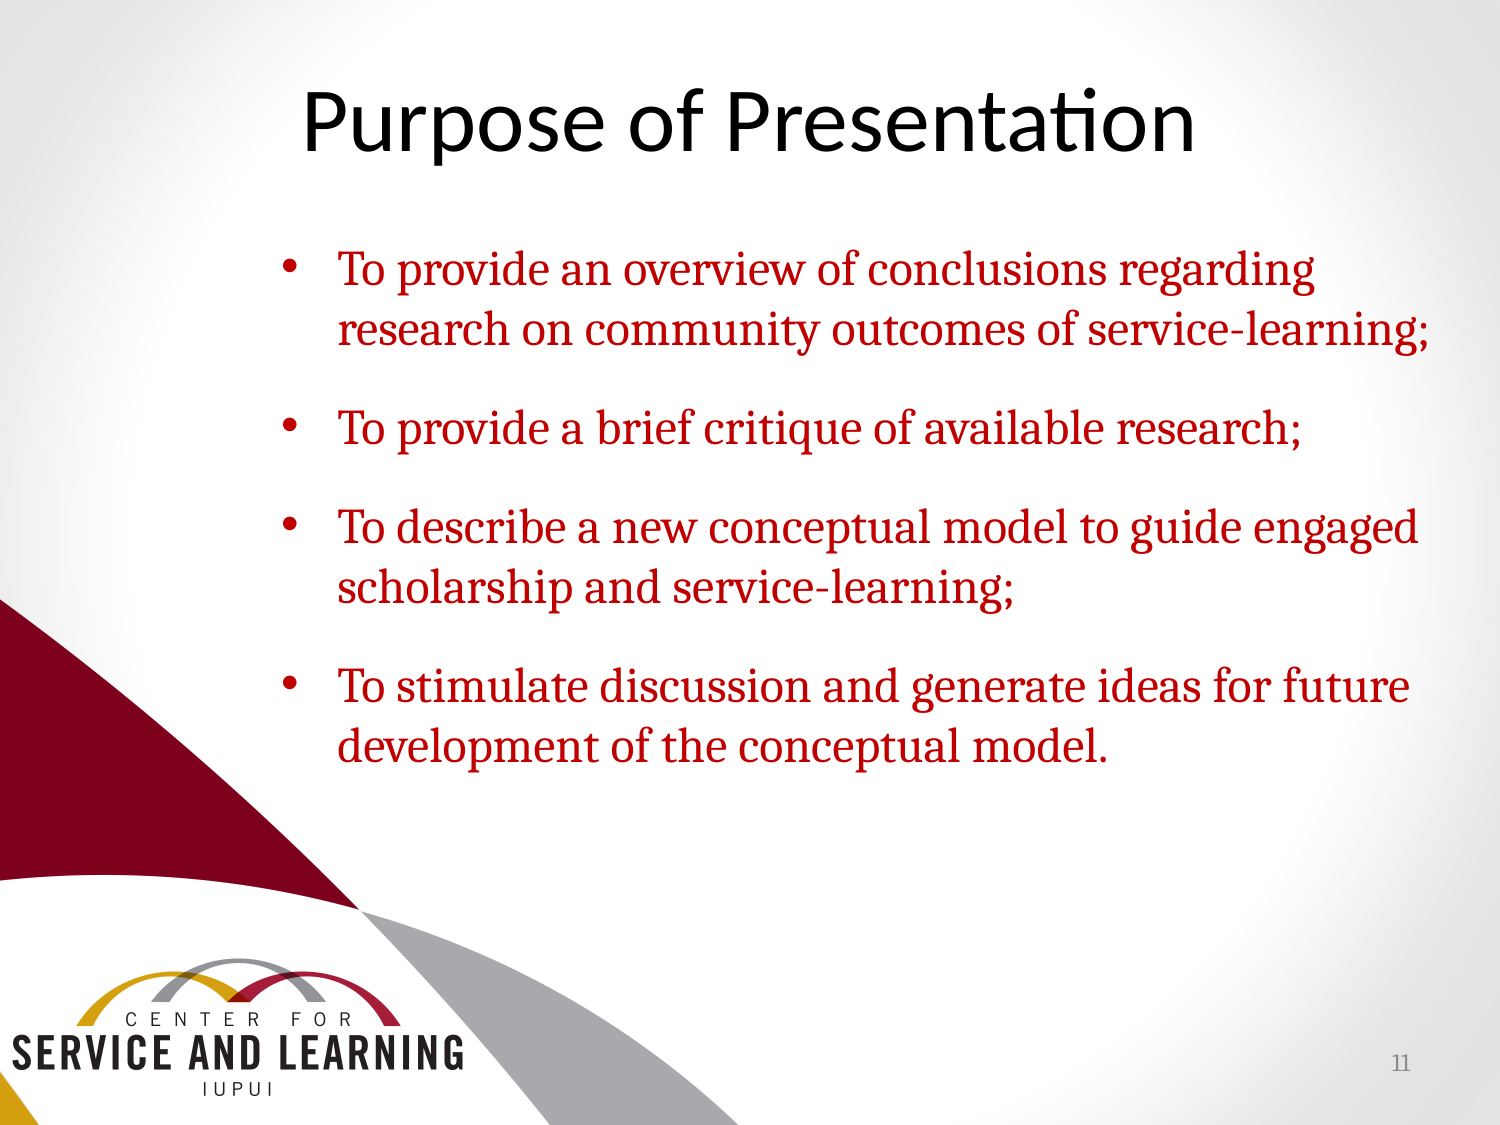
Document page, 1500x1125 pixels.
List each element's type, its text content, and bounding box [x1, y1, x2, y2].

list To provide an overview of conclusions regarding research on community outcomes of service-learning; To provide a brief critique of available research; To describe a new conceptual model to guide engaged scholarship and service-learning; To stimulate discussion and generate ideas for future development of the conceptual model. [266, 227, 1447, 969]
title Purpose of Presentation [75, 37, 1425, 192]
slide_number 11 [1074, 1024, 1425, 1100]
picture [0, 0, 1500, 1125]
